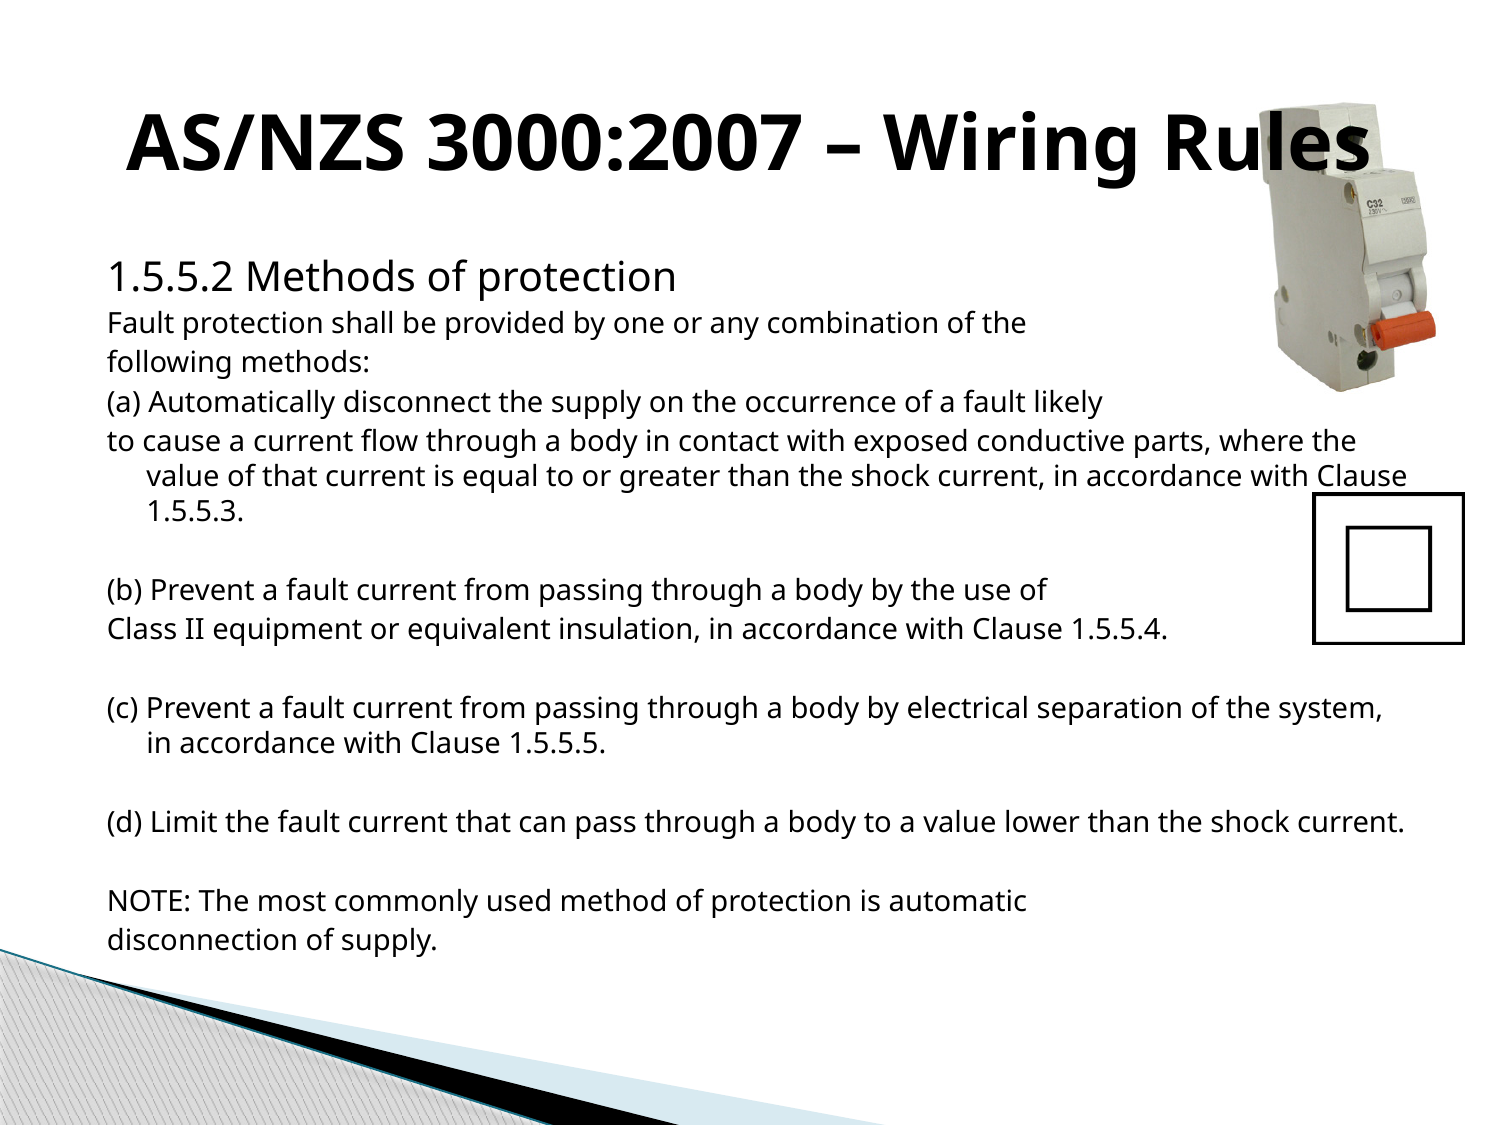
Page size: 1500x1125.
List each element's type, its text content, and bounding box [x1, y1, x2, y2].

title AS/NZS 3000:2007 – Wiring Rules [75, 45, 1425, 233]
list 1.5.5.2 Methods of protection Fault protection shall be provided by one or any combination of the following methods: (a) Automatically disconnect the supply on the occurrence of a fault likely to cause a current flow through a body in contact with exposed conductive parts, where the value of that current is equal to or greater than the shock current, in accordance with Clause 1.5.5.3. (b) Prevent a fault current from passing through a body by the use of Class II equipment or equivalent insulation, in accordance with Clause 1.5.5.4. (c) Prevent a fault current from passing through a body by electrical separation of the system, in accordance with Clause 1.5.5.5. (d) Limit the fault current that can pass through a body to a value lower than the shock current. NOTE: The most commonly used method of protection is automatic disconnection of supply. [75, 243, 1425, 986]
picture [1312, 491, 1466, 645]
picture [1194, 93, 1500, 400]
